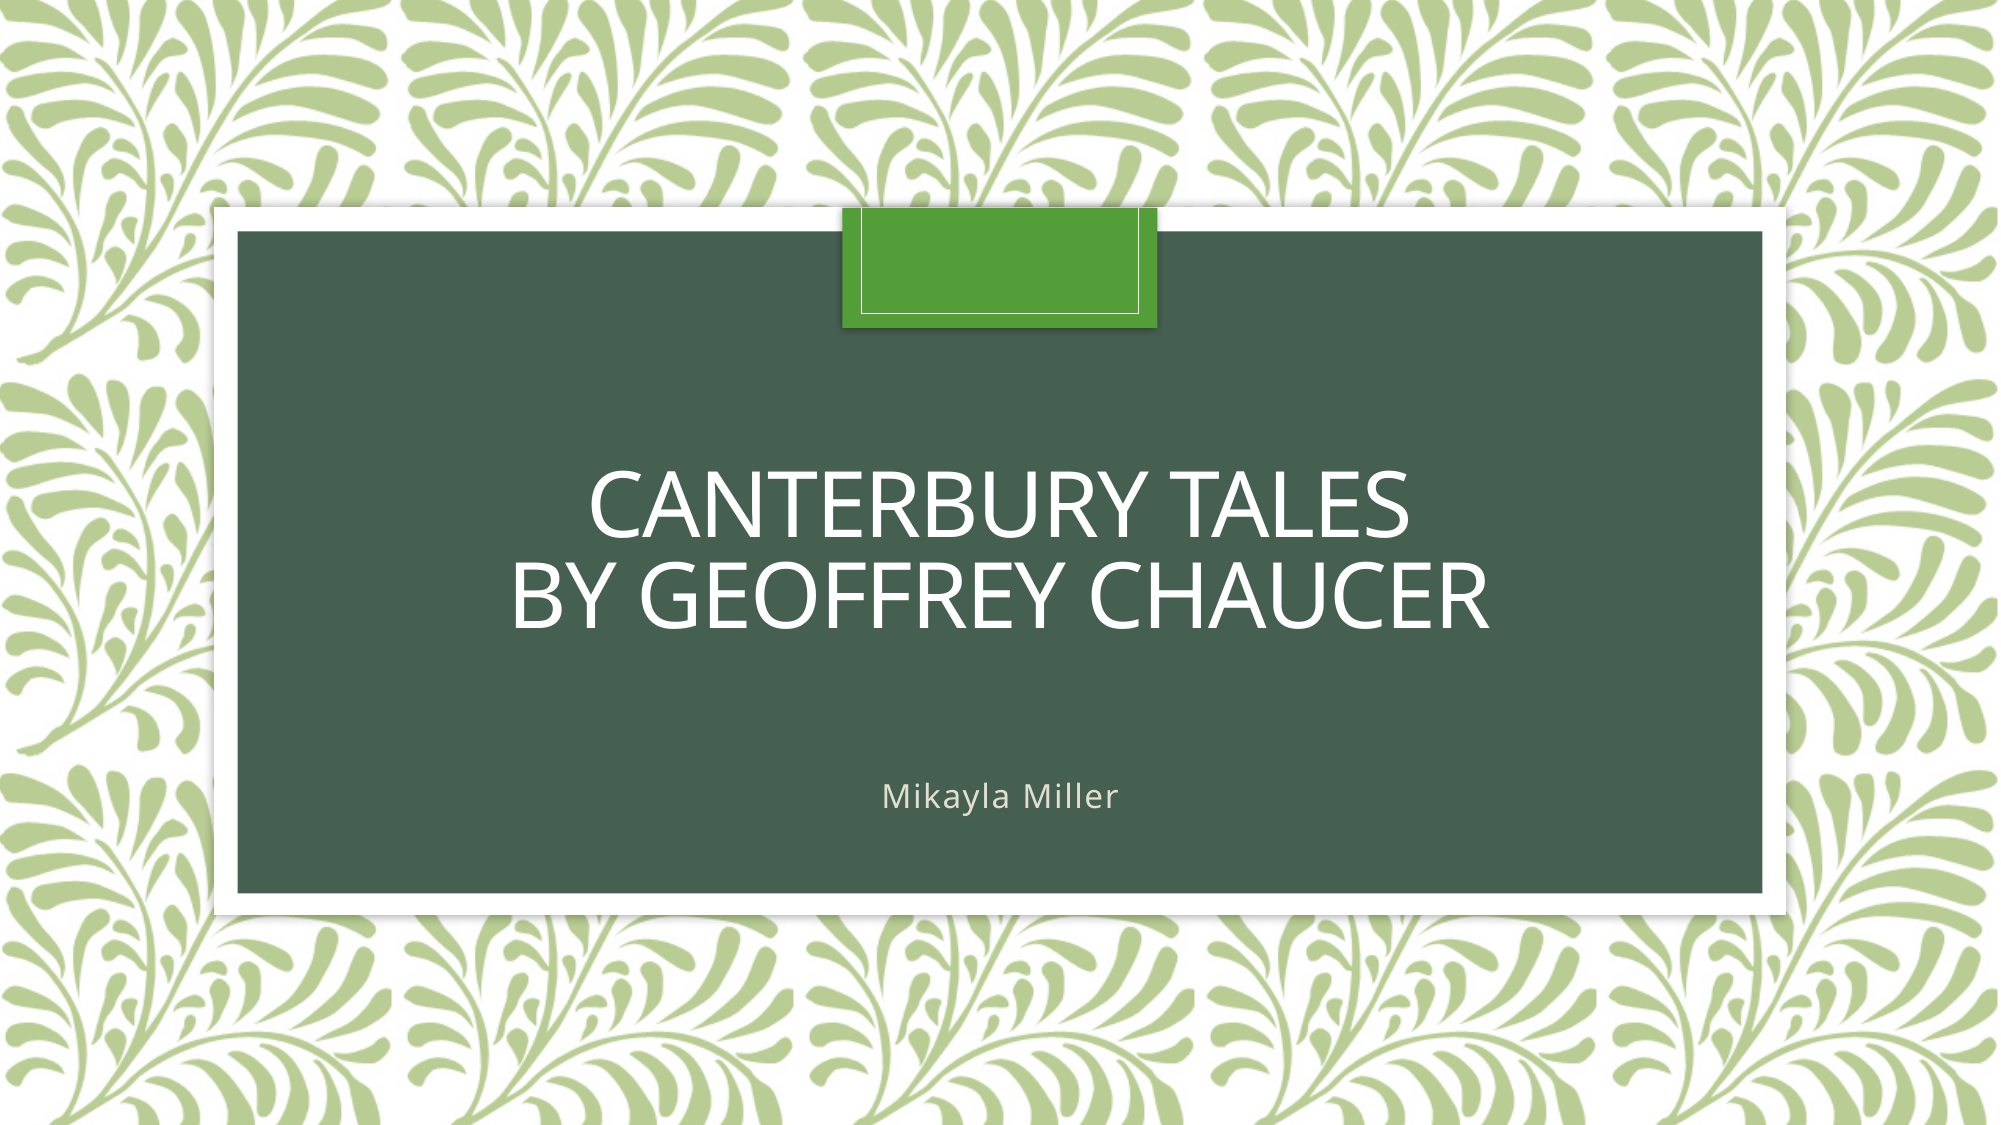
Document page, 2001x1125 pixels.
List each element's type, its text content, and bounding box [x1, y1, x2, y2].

title Canterbury Tales By Geoffrey Chaucer [256, 343, 1744, 768]
subtitle Mikayla Miller [256, 768, 1745, 844]
